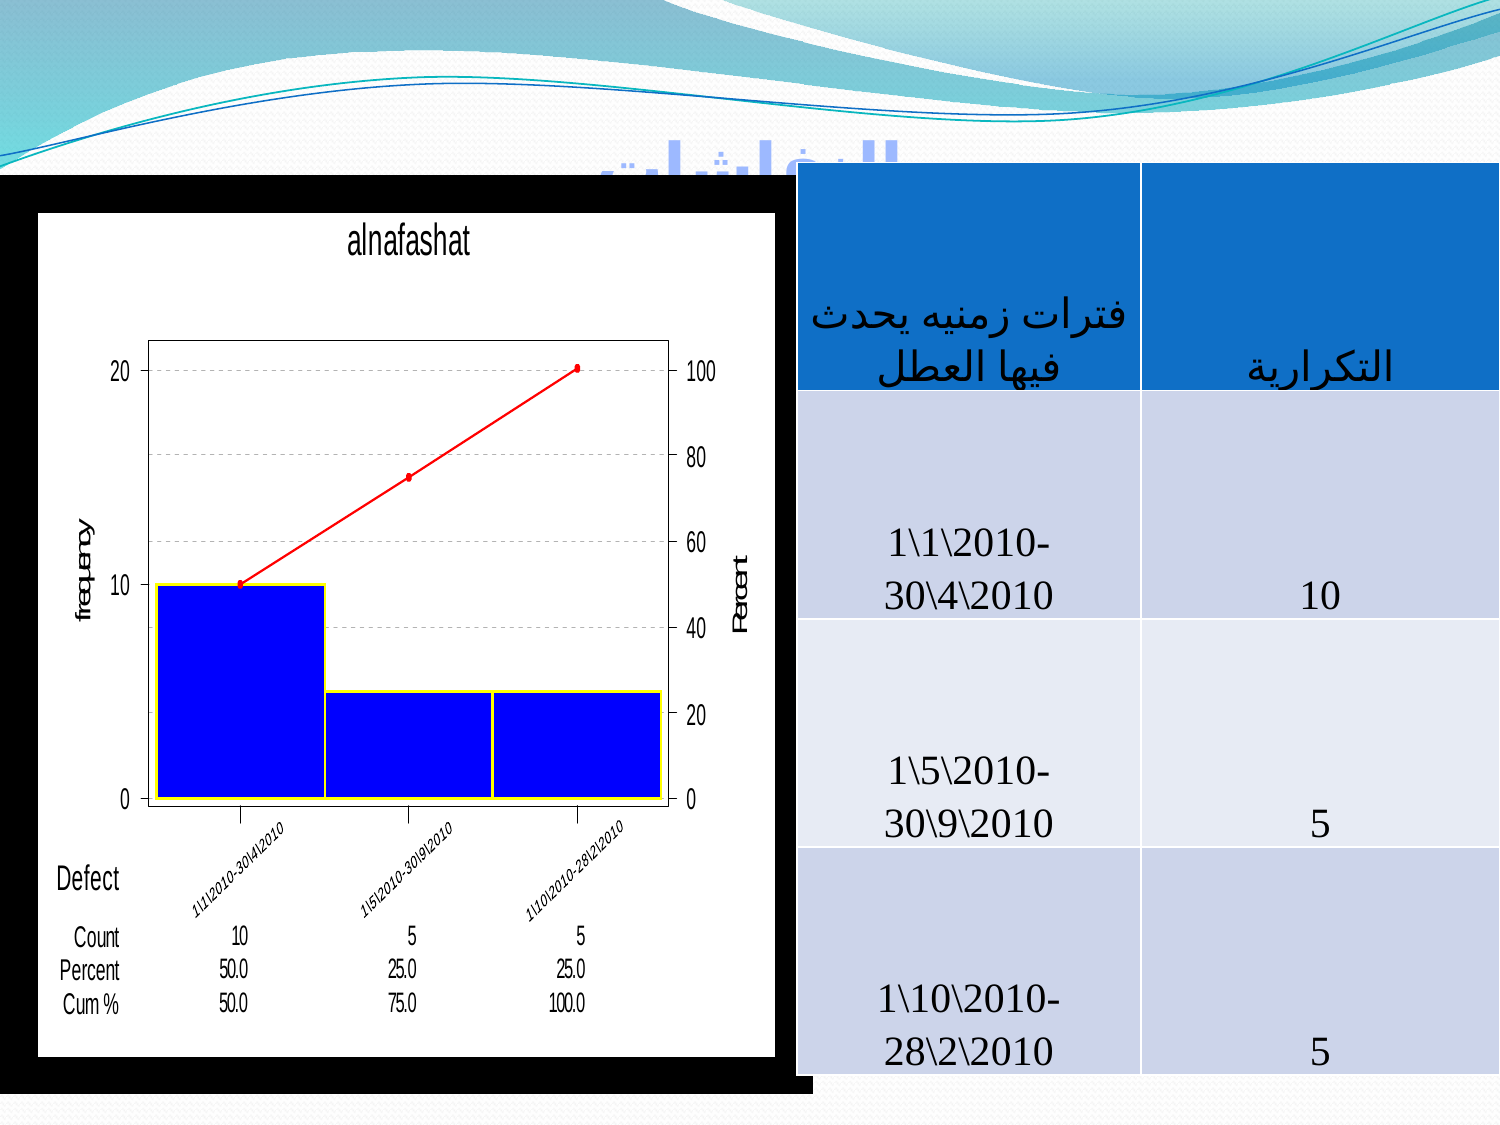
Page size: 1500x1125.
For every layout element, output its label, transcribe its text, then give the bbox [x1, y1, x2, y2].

table_header فترات زمنيه يحدث فيها العطل [798, 163, 1140, 390]
table_cell 1\1\2010-30\4\2010 [798, 391, 1140, 618]
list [37, 212, 776, 1057]
title النفاشات [75, 115, 1425, 175]
table_cell 1\5\2010-30\9\2010 [798, 620, 1140, 846]
table_cell 5 [1142, 620, 1499, 846]
table_cell 1\10\2010-28\2\2010 [798, 848, 1140, 1074]
table_header التكرارية [1142, 163, 1499, 390]
table_cell 5 [1142, 848, 1499, 1074]
table_cell 10 [1142, 391, 1499, 618]
